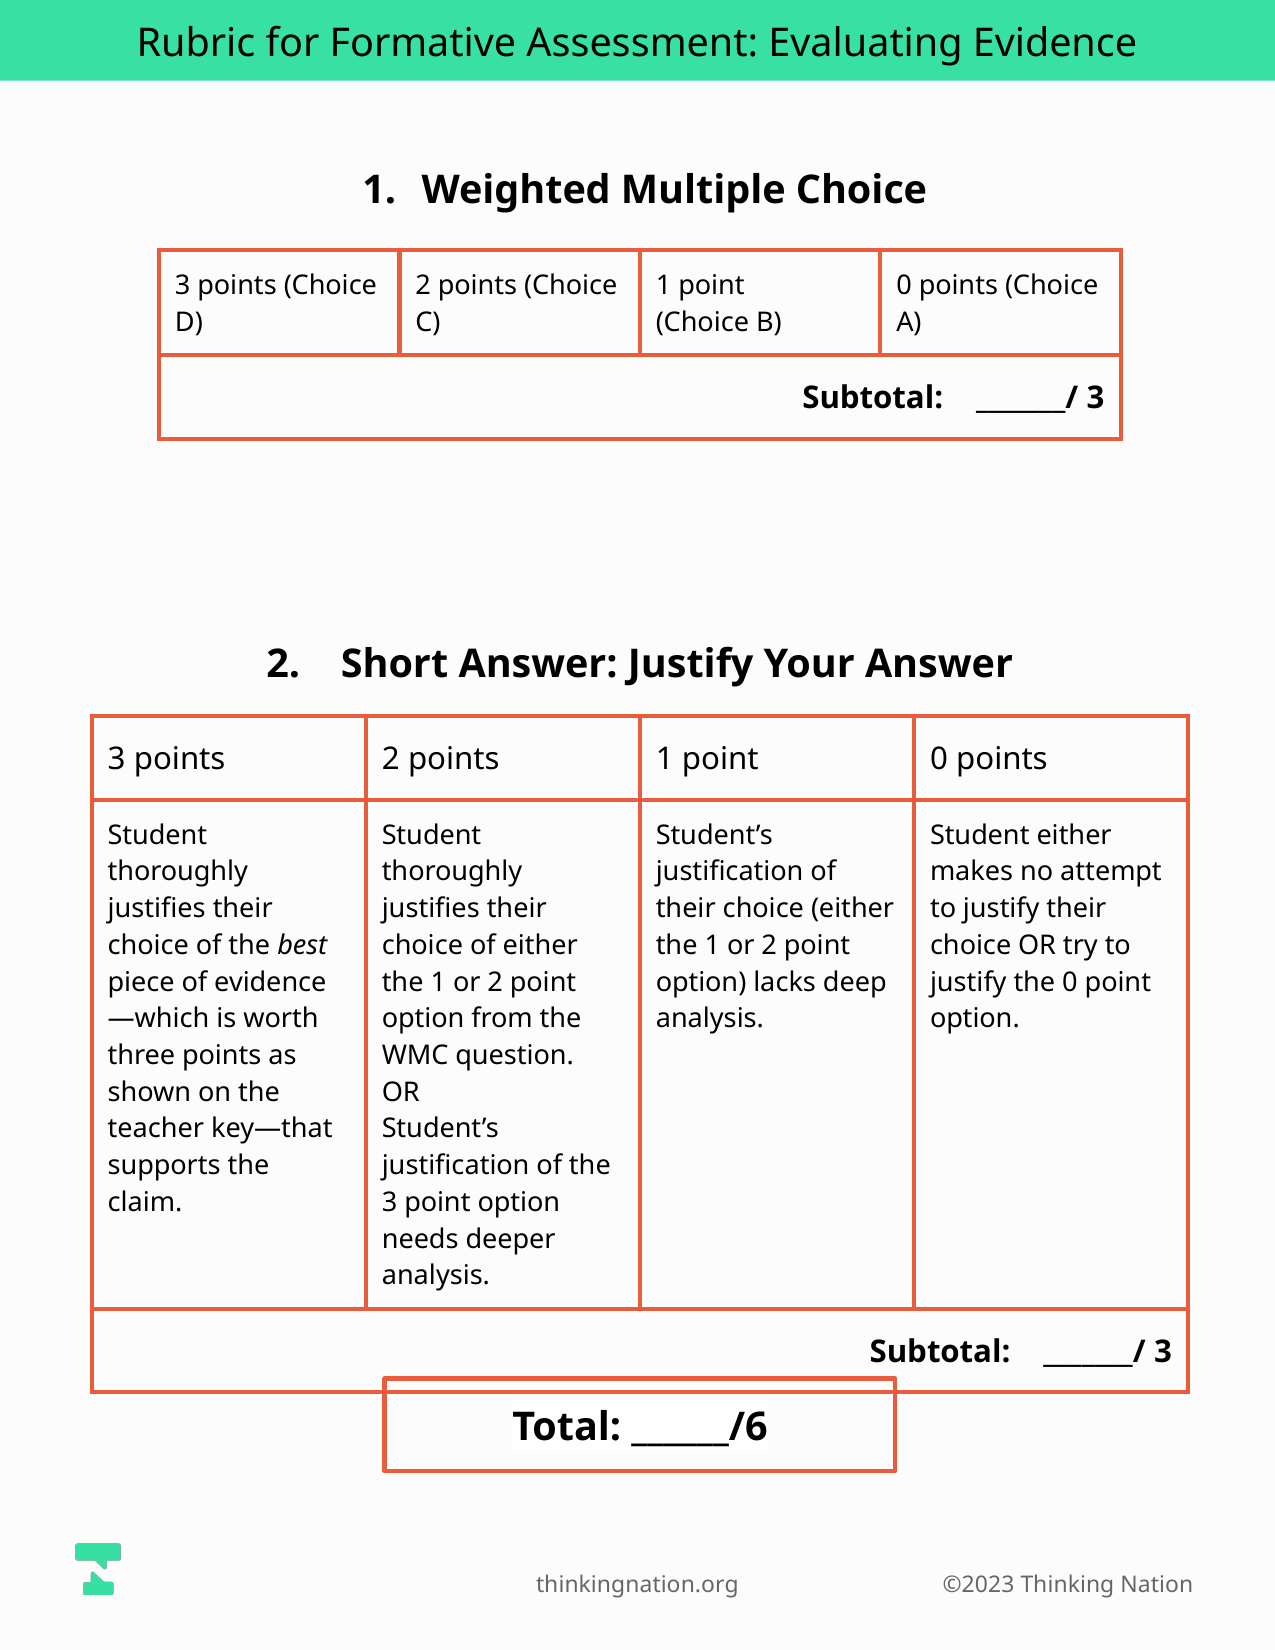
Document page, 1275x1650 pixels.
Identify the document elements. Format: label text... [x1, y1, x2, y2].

table_cell Subtotal: _______/ 3 [94, 1311, 1186, 1390]
table_cell Subtotal: _______/ 3 [161, 357, 1119, 437]
table_header 3 points [94, 718, 364, 798]
text_box Weighted Multiple Choice [277, 147, 1003, 218]
table_header 1 point [642, 718, 912, 798]
table_header 0 points [916, 718, 1186, 798]
text_box Total: ______/6 [384, 1378, 896, 1472]
picture [62, 1533, 134, 1605]
text_box ©2023 Thinking Nation [907, 1553, 1210, 1605]
table_cell Student either makes no attempt to justify their choice OR try to justify the 0 point option. [916, 802, 1186, 1307]
table_cell Student thoroughly justifies their choice of the best piece of evidence—which is worth three points as shown on the teacher key—that supports the claim. [94, 802, 364, 1307]
table_cell Student thoroughly justifies their choice of either the 1 or 2 point option from the WMC question. OR Student’s justification of the 3 point option needs deeper analysis. [368, 802, 638, 1307]
text_box 2. Short Answer: Justify Your Answer [205, 622, 1075, 693]
table_header 3 points (Choice D) [161, 252, 397, 353]
table_header 2 points (Choice C) [402, 252, 638, 353]
text_box Rubric for Formative Assessment: Evaluating Evidence [0, 0, 1275, 81]
table_header 1 point (Choice B) [642, 252, 878, 353]
table_header 2 points [368, 718, 638, 798]
text_box thinkingnation.org [486, 1553, 789, 1605]
table_cell Student’s justification of their choice (either the 1 or 2 point option) lacks deep analysis. [642, 802, 912, 1307]
table_header 0 points (Choice A) [882, 252, 1119, 353]
